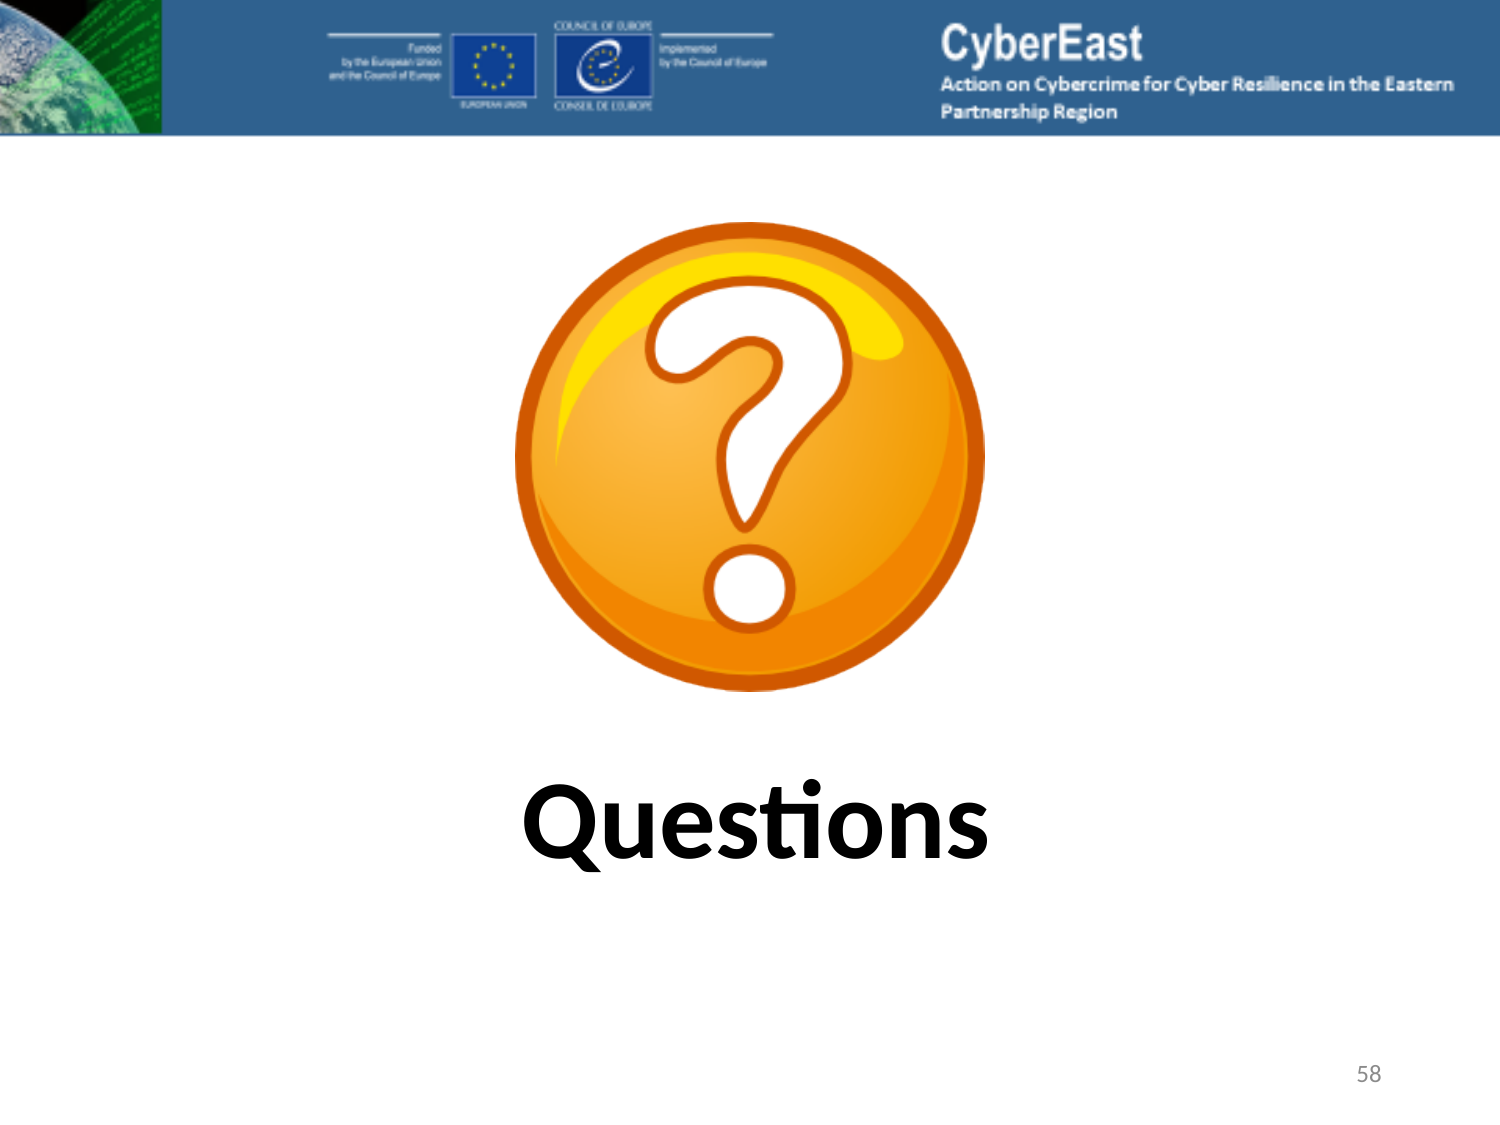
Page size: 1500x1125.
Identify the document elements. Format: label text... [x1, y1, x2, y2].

picture [0, 0, 1500, 1125]
slide_number 58 [1059, 1042, 1397, 1103]
text_box Questions [507, 738, 1007, 888]
